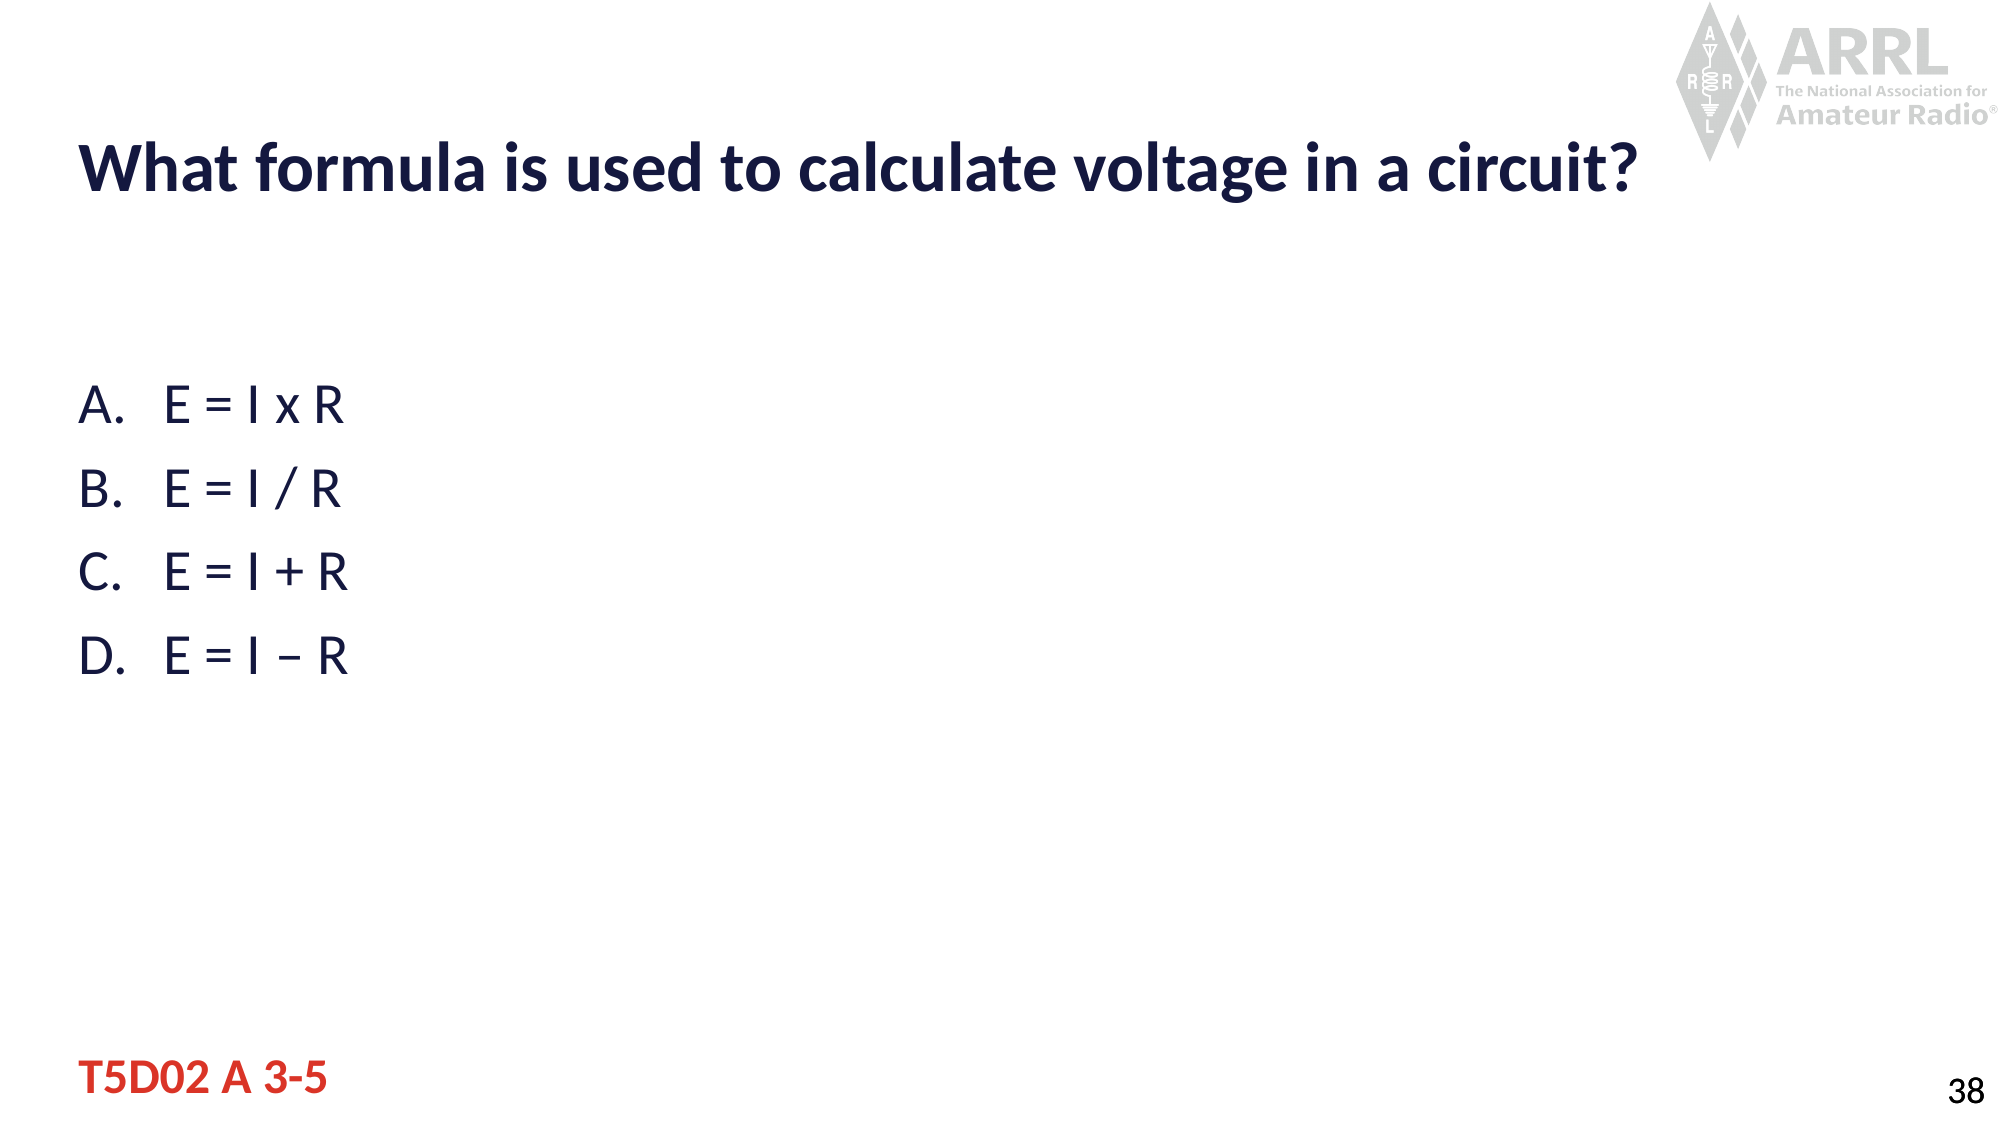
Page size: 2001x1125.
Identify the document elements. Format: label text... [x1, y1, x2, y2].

title What formula is used to calculate voltage in a circuit? [63, 59, 1863, 278]
picture [1674, 0, 2000, 164]
list E = I x R E = I / R E = I + R E = I – R [63, 365, 1863, 989]
text_box T5D02 A 3-5 [63, 1036, 921, 1112]
